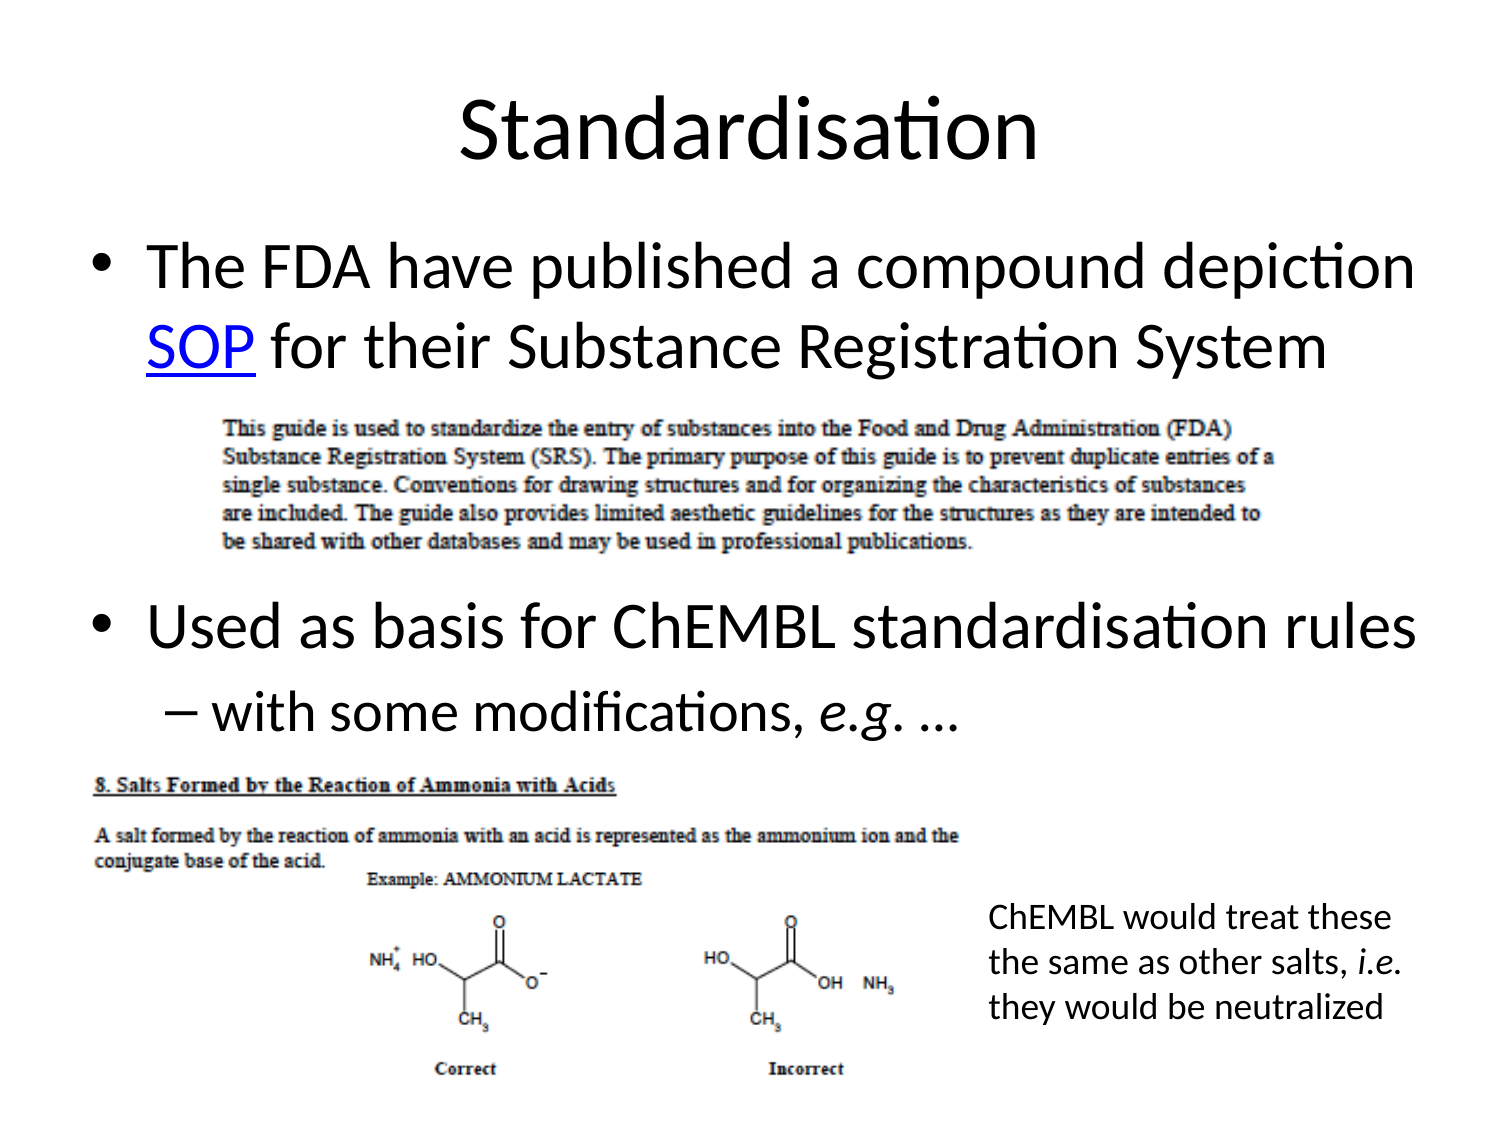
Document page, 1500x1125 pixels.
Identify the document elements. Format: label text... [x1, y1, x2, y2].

list The FDA have published a compound depiction SOP for their Substance Registration System Used as basis for ChEMBL standardisation rules with some modifications, e.g. … [75, 214, 1500, 1101]
title Standardisation [75, 45, 1425, 201]
text_box ChEMBL would treat these the same as other salts, i.e. they would be neutralized [973, 884, 1464, 1035]
picture [81, 761, 974, 1093]
picture [200, 406, 1287, 567]
